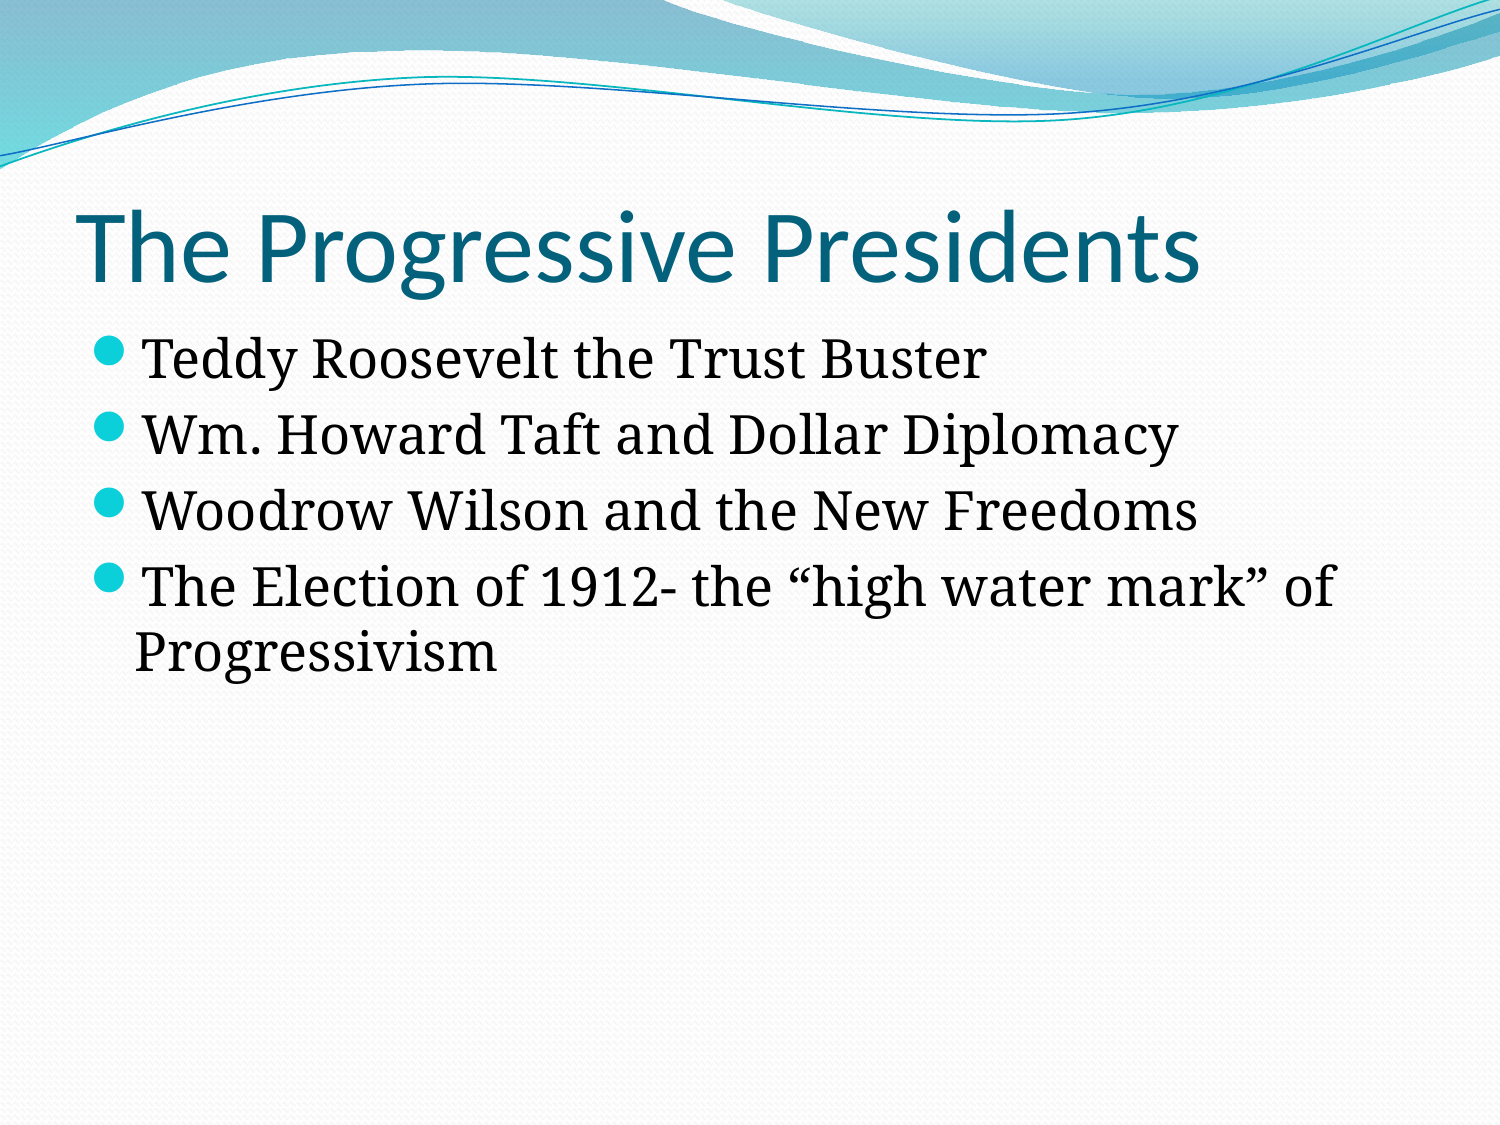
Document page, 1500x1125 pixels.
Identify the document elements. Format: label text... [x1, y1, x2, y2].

title The Progressive Presidents [75, 115, 1425, 303]
list Teddy Roosevelt the Trust Buster Wm. Howard Taft and Dollar Diplomacy Woodrow Wilson and the New Freedoms The Election of 1912- the “high water mark” of Progressivism [75, 317, 1425, 1038]
